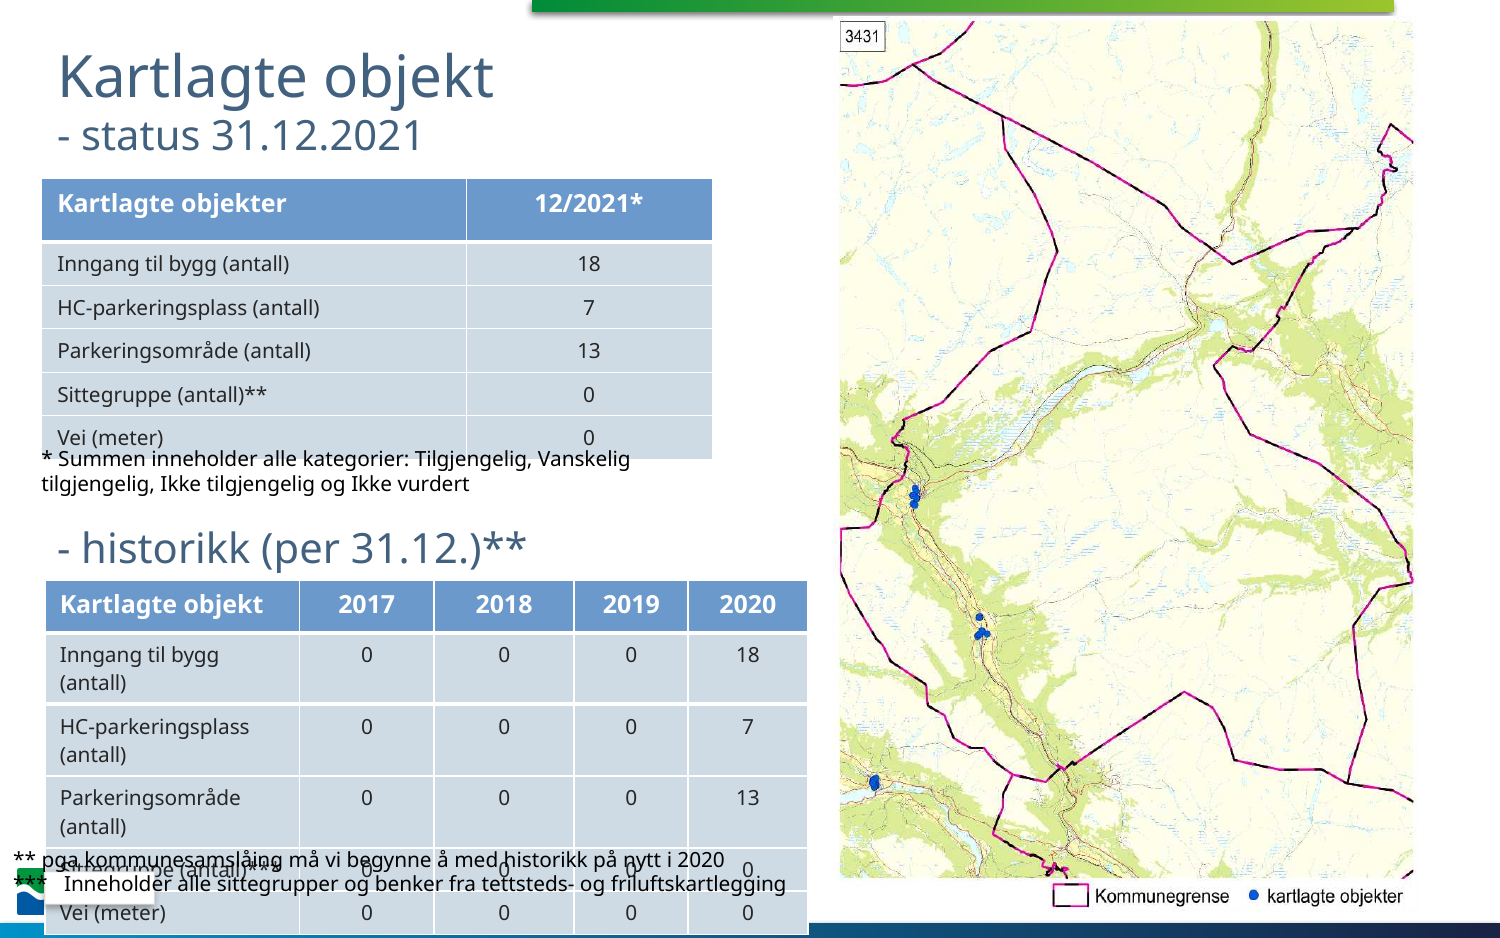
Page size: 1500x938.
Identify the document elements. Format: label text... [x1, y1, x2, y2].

table_cell 7 [467, 286, 712, 328]
table_cell 0 [575, 777, 687, 838]
picture [833, 16, 1419, 913]
text_box - historikk (per 31.12.)** [42, 496, 828, 580]
table_header 2020 [689, 581, 807, 631]
table_cell 0 [575, 706, 687, 775]
table_header 12/2021* [467, 179, 712, 240]
table_cell 0 [300, 904, 433, 934]
table_cell 7 [689, 706, 807, 775]
table_cell 13 [689, 777, 807, 847]
table_cell 0 [689, 892, 807, 934]
table_cell 0 [575, 904, 687, 934]
table_cell 0 [575, 635, 687, 702]
table_cell Parkeringsområde (antall) [46, 777, 299, 838]
table_cell 0 [300, 635, 433, 702]
text_box * Summen inneholder alle kategorier: Tilgjengelig, Vanskelig tilgjengelig, Ikke tilgjengelig og Ikke vurdert [26, 438, 711, 504]
table_header 2019 [575, 581, 687, 631]
table_cell Sittegruppe (antall)** [42, 373, 466, 415]
table_cell 18 [689, 635, 807, 702]
table_header 2018 [435, 581, 573, 631]
table_cell 0 [435, 635, 573, 702]
table_cell 0 [435, 777, 573, 838]
table_cell 0 [802, 849, 807, 890]
table_cell 0 [467, 416, 712, 459]
table_header Kartlagte objekter [42, 179, 466, 240]
table_cell HC-parkeringsplass (antall) [46, 706, 299, 775]
table_cell Vei (meter) [42, 416, 466, 438]
table_header Kartlagte objekt [46, 581, 299, 631]
table_cell HC-parkeringsplass (antall) [42, 286, 466, 328]
table_cell 0 [435, 706, 573, 775]
text_box ** pga kommunesamslåing må vi begynne å med historikk på nytt i 2020 *** Inneholder alle sittegrupper og benker fra tettsteds- og friluftskartlegging [0, 838, 802, 904]
table_cell 0 [300, 706, 433, 775]
table_cell 0 [467, 373, 712, 415]
table_cell Parkeringsområde (antall) [42, 329, 466, 372]
table_cell Vei (meter) [46, 904, 299, 934]
table_cell 0 [435, 904, 573, 934]
table_cell 0 [300, 777, 433, 838]
table_cell 18 [467, 244, 712, 285]
table_header 2017 [300, 581, 433, 631]
table_cell 13 [467, 329, 712, 372]
text_box Kartlagte objekt - status 31.12.2021 [42, 24, 828, 167]
table_cell Inngang til bygg (antall) [46, 635, 299, 702]
table_cell Inngang til bygg (antall) [42, 244, 466, 285]
